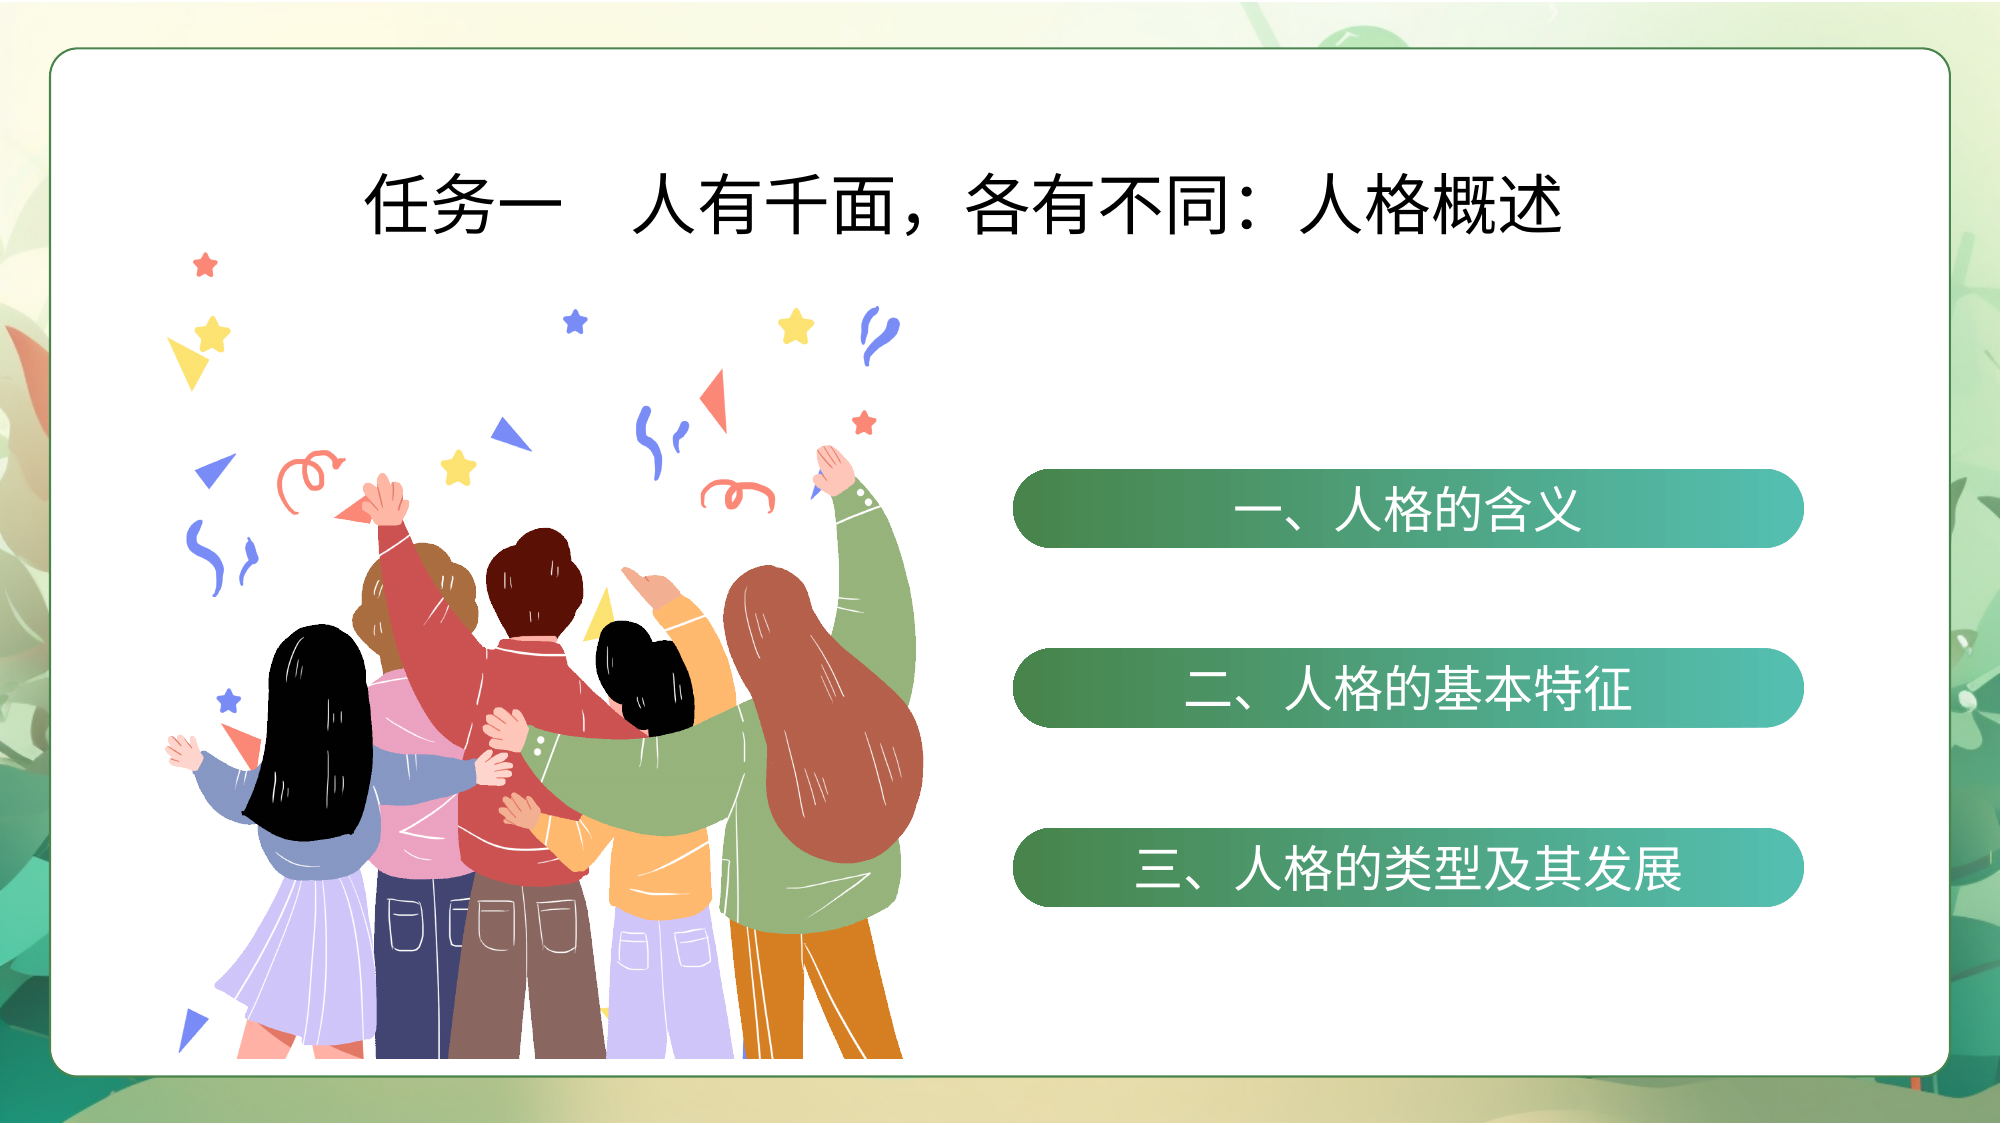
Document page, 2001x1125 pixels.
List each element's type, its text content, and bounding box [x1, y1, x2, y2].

text_box 二、人格的基本特征 [1012, 647, 1806, 729]
picture [0, 2, 2000, 1123]
text_box 一、人格的含义 [1012, 467, 1806, 550]
text_box 三、人格的类型及其发展 [1012, 826, 1806, 909]
text_box 任务一 人有千面，各有不同：人格概述 [169, 155, 1759, 251]
